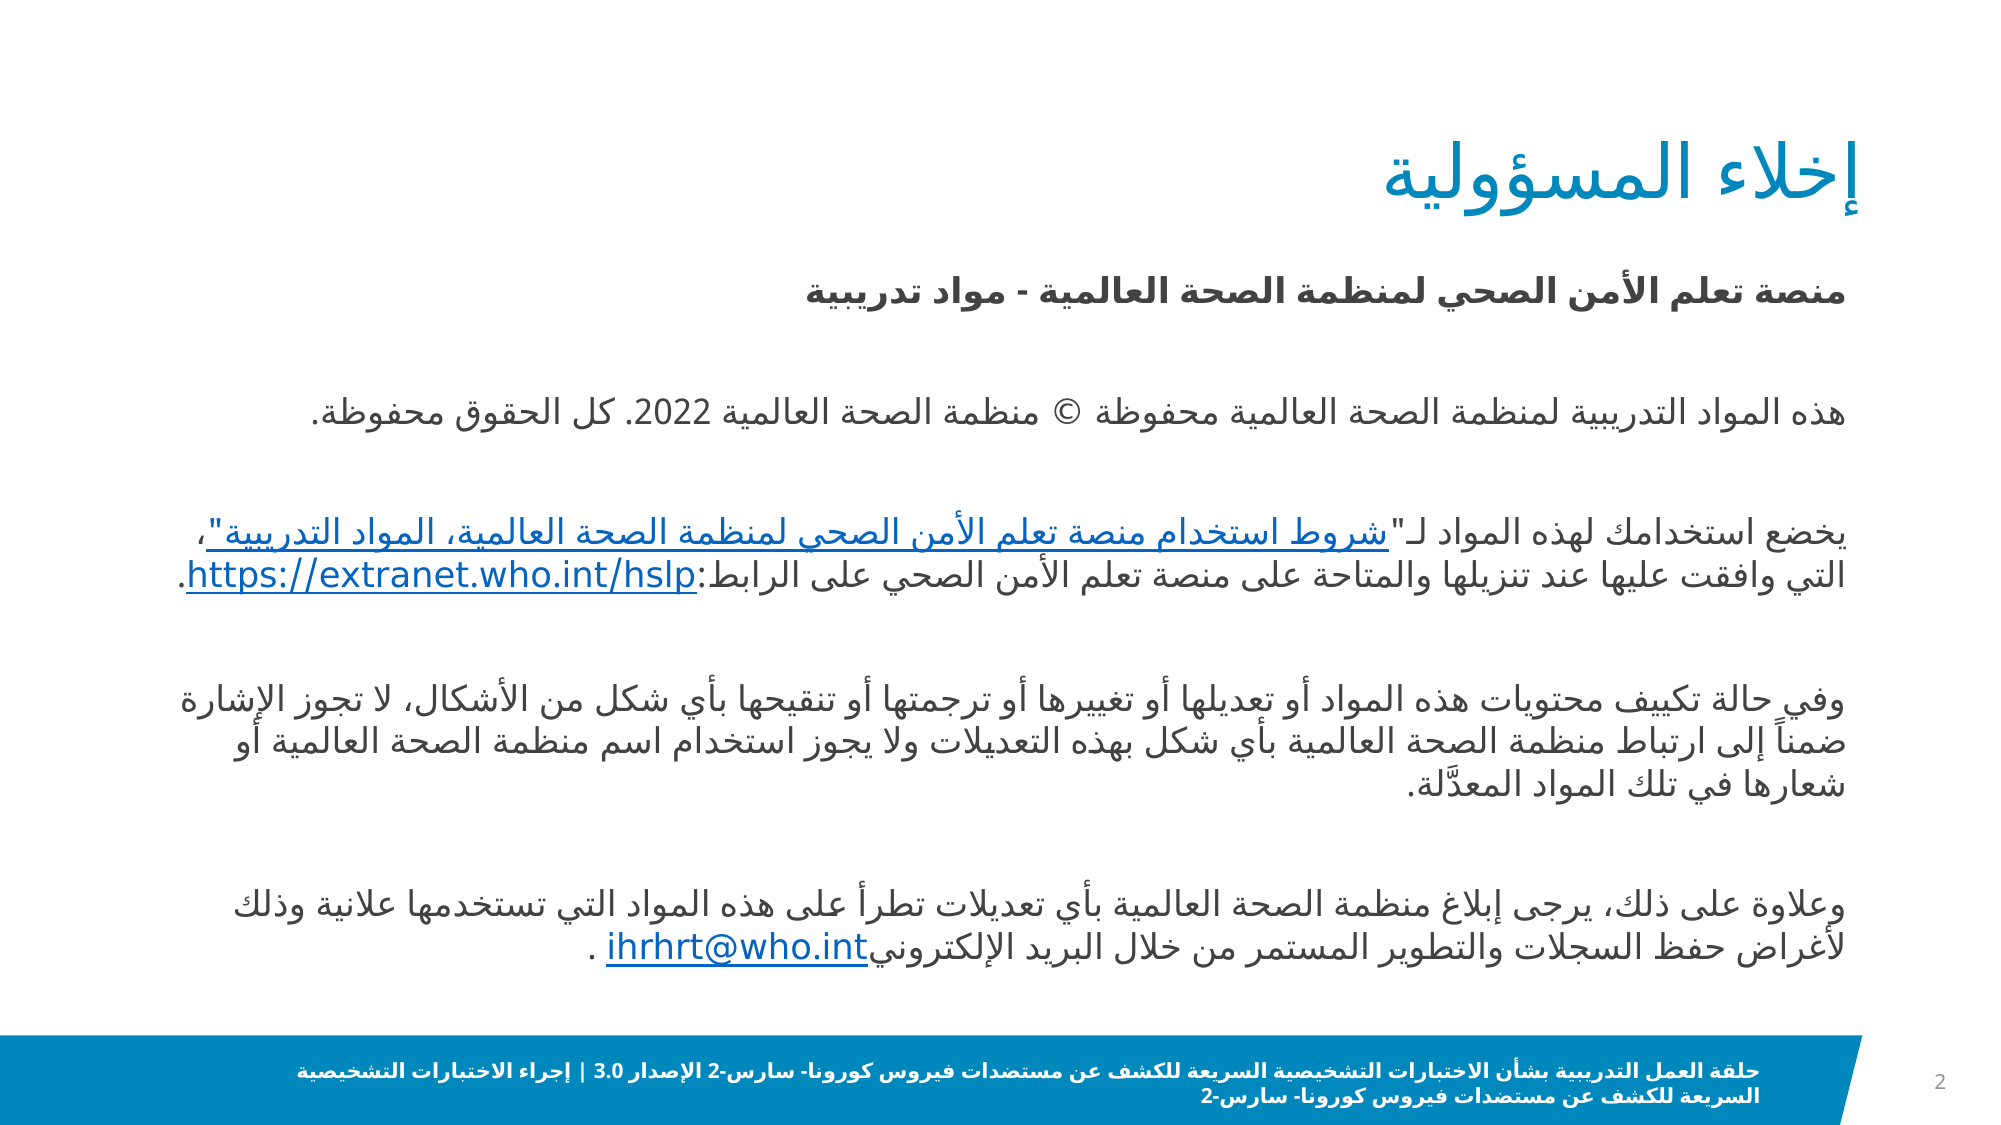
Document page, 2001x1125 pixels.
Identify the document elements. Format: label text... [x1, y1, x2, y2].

title إخلاء المسؤولية [137, 59, 1863, 215]
footer حلقة العمل التدريبية بشأن الاختبارات التشخيصية السريعة للكشف عن مستضدات فيروس كورونا- سارس-2 الإصدار 3.0 | إجراء الاختبارات التشخيصية السريعة للكشف عن مستضدات فيروس كورونا- سارس-2 [239, 1041, 1761, 1124]
slide_number 2 [1862, 1035, 1947, 1125]
list منصة تعلم الأمن الصحي لمنظمة الصحة العالمية - مواد تدريبية هذه المواد التدريبية لمنظمة الصحة العالمية محفوظة © منظمة الصحة العالمية 2022. كل الحقوق محفوظة. يخضع استخدامك لهذه المواد لـ"شروط استخدام منصة تعلم الأمن الصحي لمنظمة الصحة العالمية، المواد التدريبية"، التي وافقت عليها عند تنزيلها والمتاحة على منصة تعلم الأمن الصحي على الرابط:https://extranet.who.int/hslp. وفي حالة تكييف محتويات هذه المواد أو تعديلها أو تغييرها أو ترجمتها أو تنقيحها بأي شكل من الأشكال، لا تجوز الإشارة ضمناً إلى ارتباط منظمة الصحة العالمية بأي شكل بهذه التعديلات ولا يجوز استخدام اسم منظمة الصحة العالمية أو شعارها في تلك المواد المعدَّلة. وعلاوة على ذلك، يرجى إبلاغ منظمة الصحة العالمية بأي تعديلات تطرأ على هذه المواد التي تستخدمها علانية وذلك لأغراض حفظ السجلات والتطوير المستمر من خلال البريد الإلكترونيihrhrt@who.int . [137, 260, 1863, 990]
